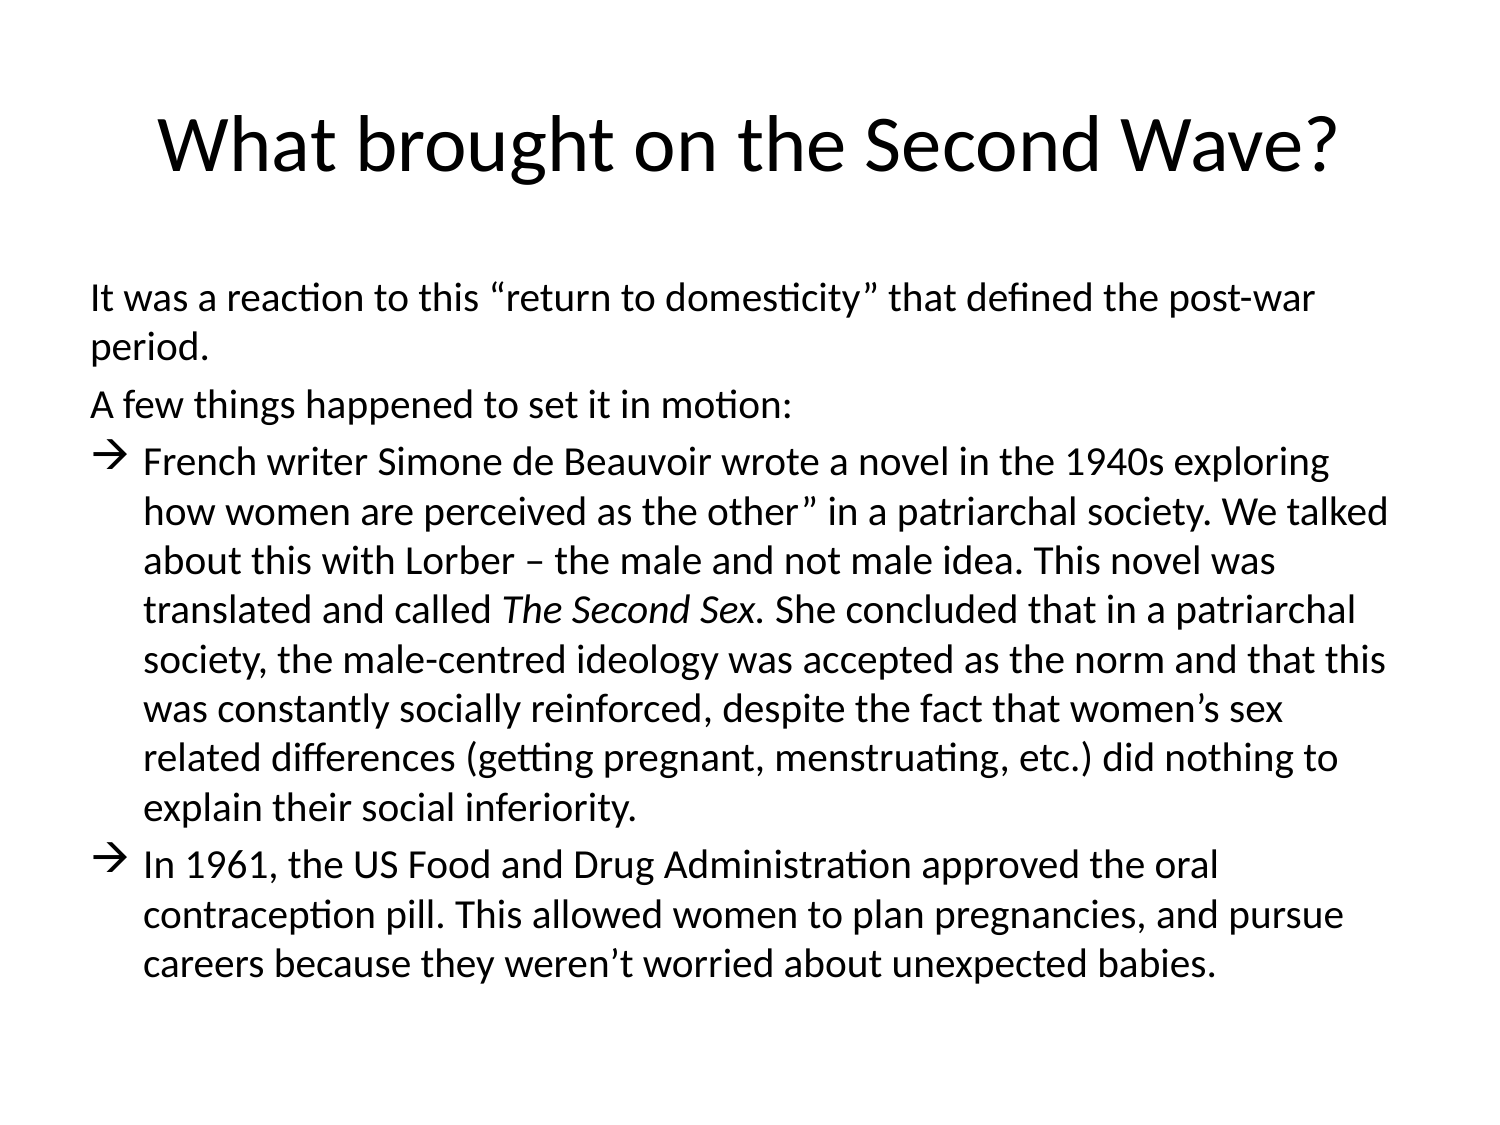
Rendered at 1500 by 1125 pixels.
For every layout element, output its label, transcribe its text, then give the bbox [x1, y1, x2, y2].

list It was a reaction to this “return to domesticity” that defined the post-war period. A few things happened to set it in motion: French writer Simone de Beauvoir wrote a novel in the 1940s exploring how women are perceived as the other” in a patriarchal society. We talked about this with Lorber – the male and not male idea. This novel was translated and called The Second Sex. She concluded that in a patriarchal society, the male-centred ideology was accepted as the norm and that this was constantly socially reinforced, despite the fact that women’s sex related differences (getting pregnant, menstruating, etc.) did nothing to explain their social inferiority. In 1961, the US Food and Drug Administration approved the oral contraception pill. This allowed women to plan pregnancies, and pursue careers because they weren’t worried about unexpected babies. [75, 262, 1425, 1005]
title What brought on the Second Wave? [75, 45, 1425, 233]
